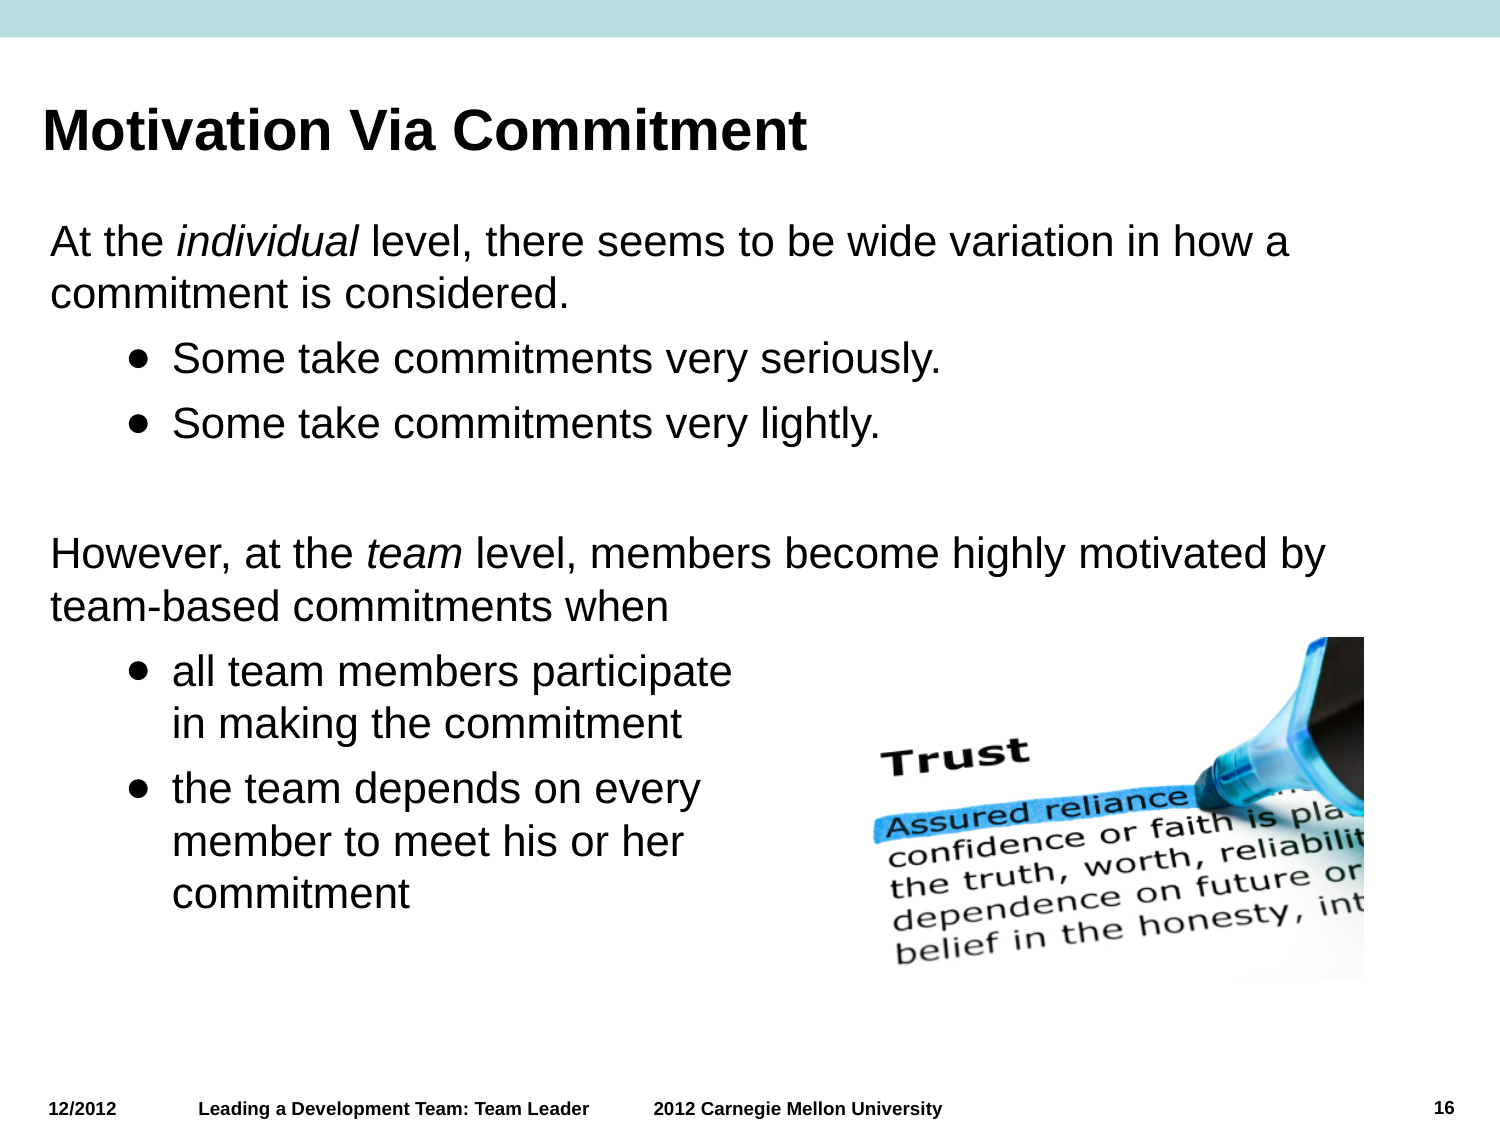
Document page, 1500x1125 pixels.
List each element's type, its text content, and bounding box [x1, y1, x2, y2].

list At the individual level, there seems to be wide variation in how a commitment is considered. Some take commitments very seriously. Some take commitments very lightly. However, at the team level, members become highly motivated by team-based commitments when all team members participate in making the commitment the team depends on every member to meet his or her commitment [50, 212, 1437, 975]
picture [849, 637, 1365, 979]
title Motivation Via Commitment [42, 106, 1438, 163]
